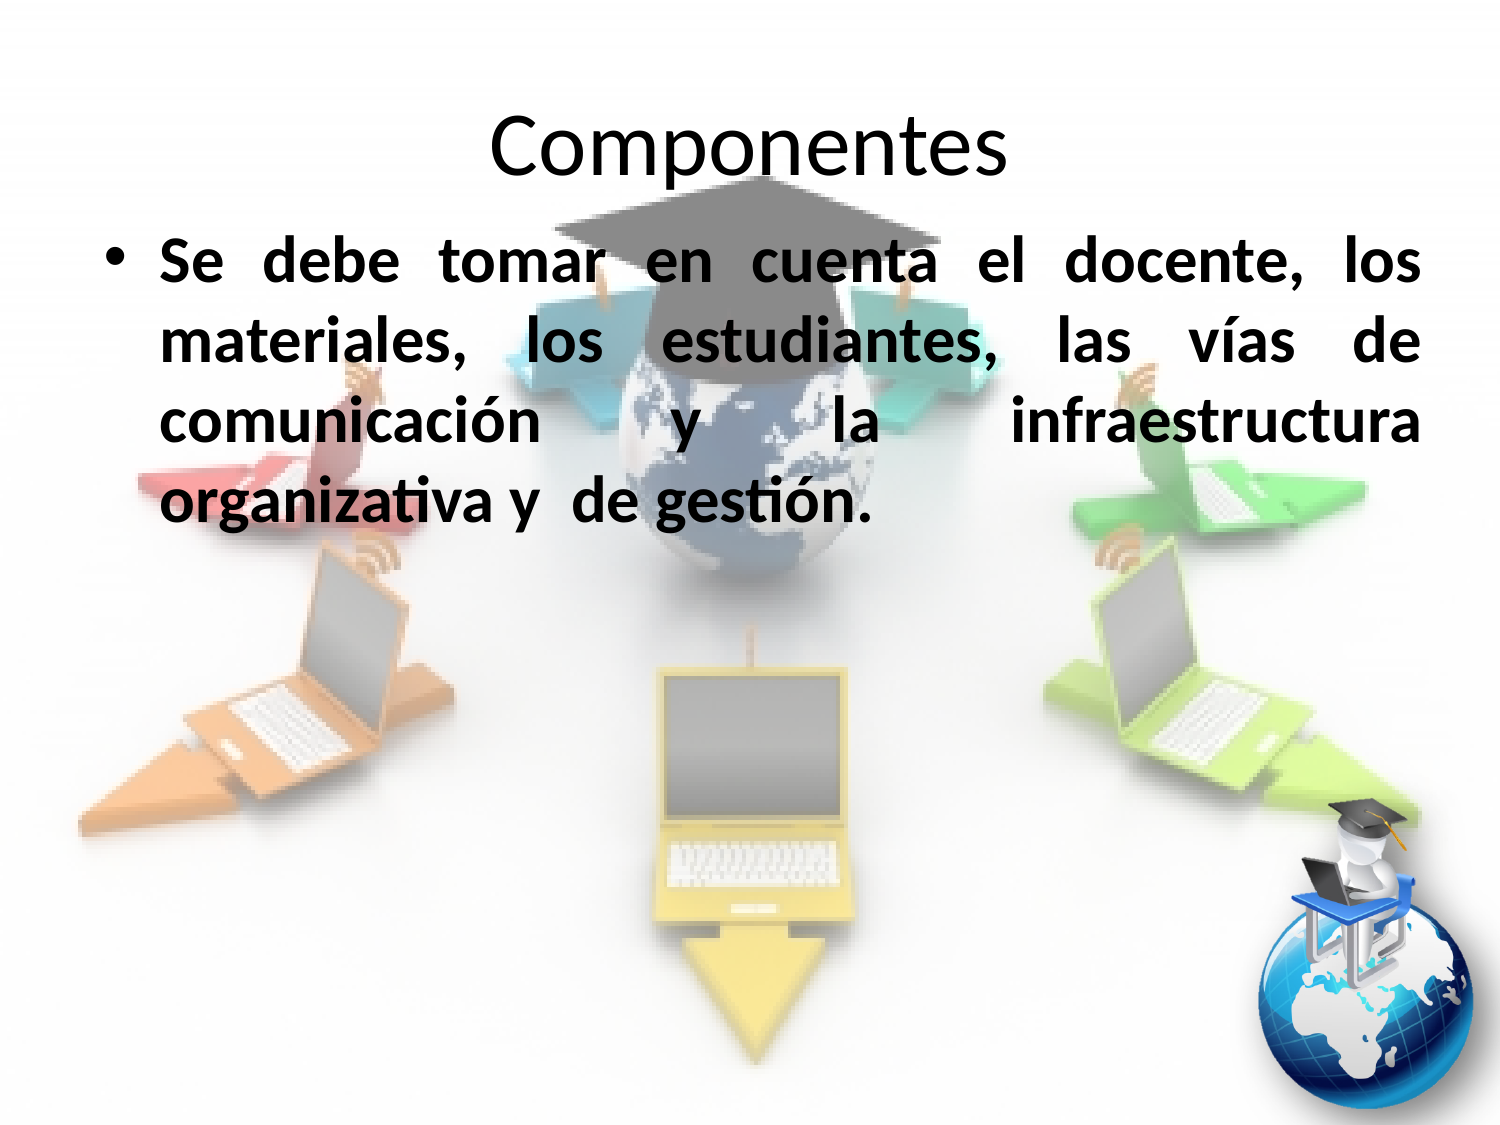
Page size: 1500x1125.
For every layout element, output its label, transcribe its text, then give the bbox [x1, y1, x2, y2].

list Se debe tomar en cuenta el docente, los materiales, los estudiantes, las vías de comunicación y la infraestructura organizativa y de gestión. [88, 208, 1439, 951]
title Componentes [75, 45, 1425, 233]
picture [1245, 787, 1486, 1123]
